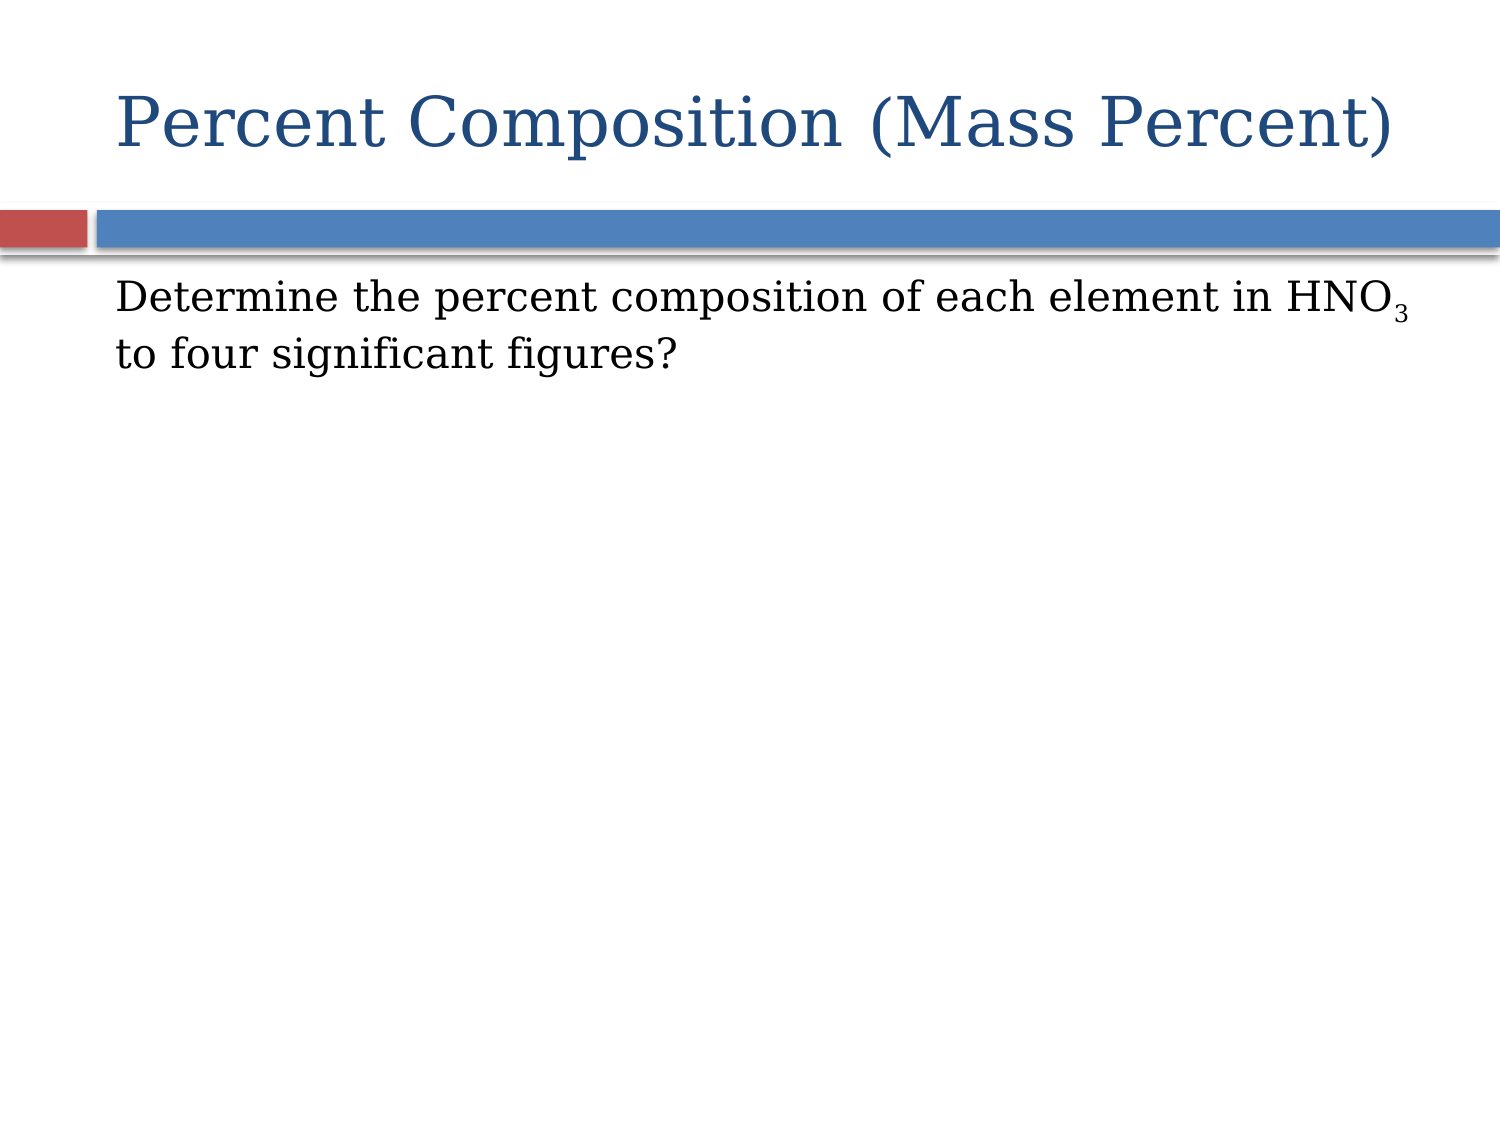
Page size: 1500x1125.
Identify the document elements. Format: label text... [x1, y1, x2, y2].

list Determine the percent composition of each element in HNO3 to four significant figures? [100, 262, 1438, 1000]
title Percent Composition (Mass Percent) [100, 37, 1438, 200]
